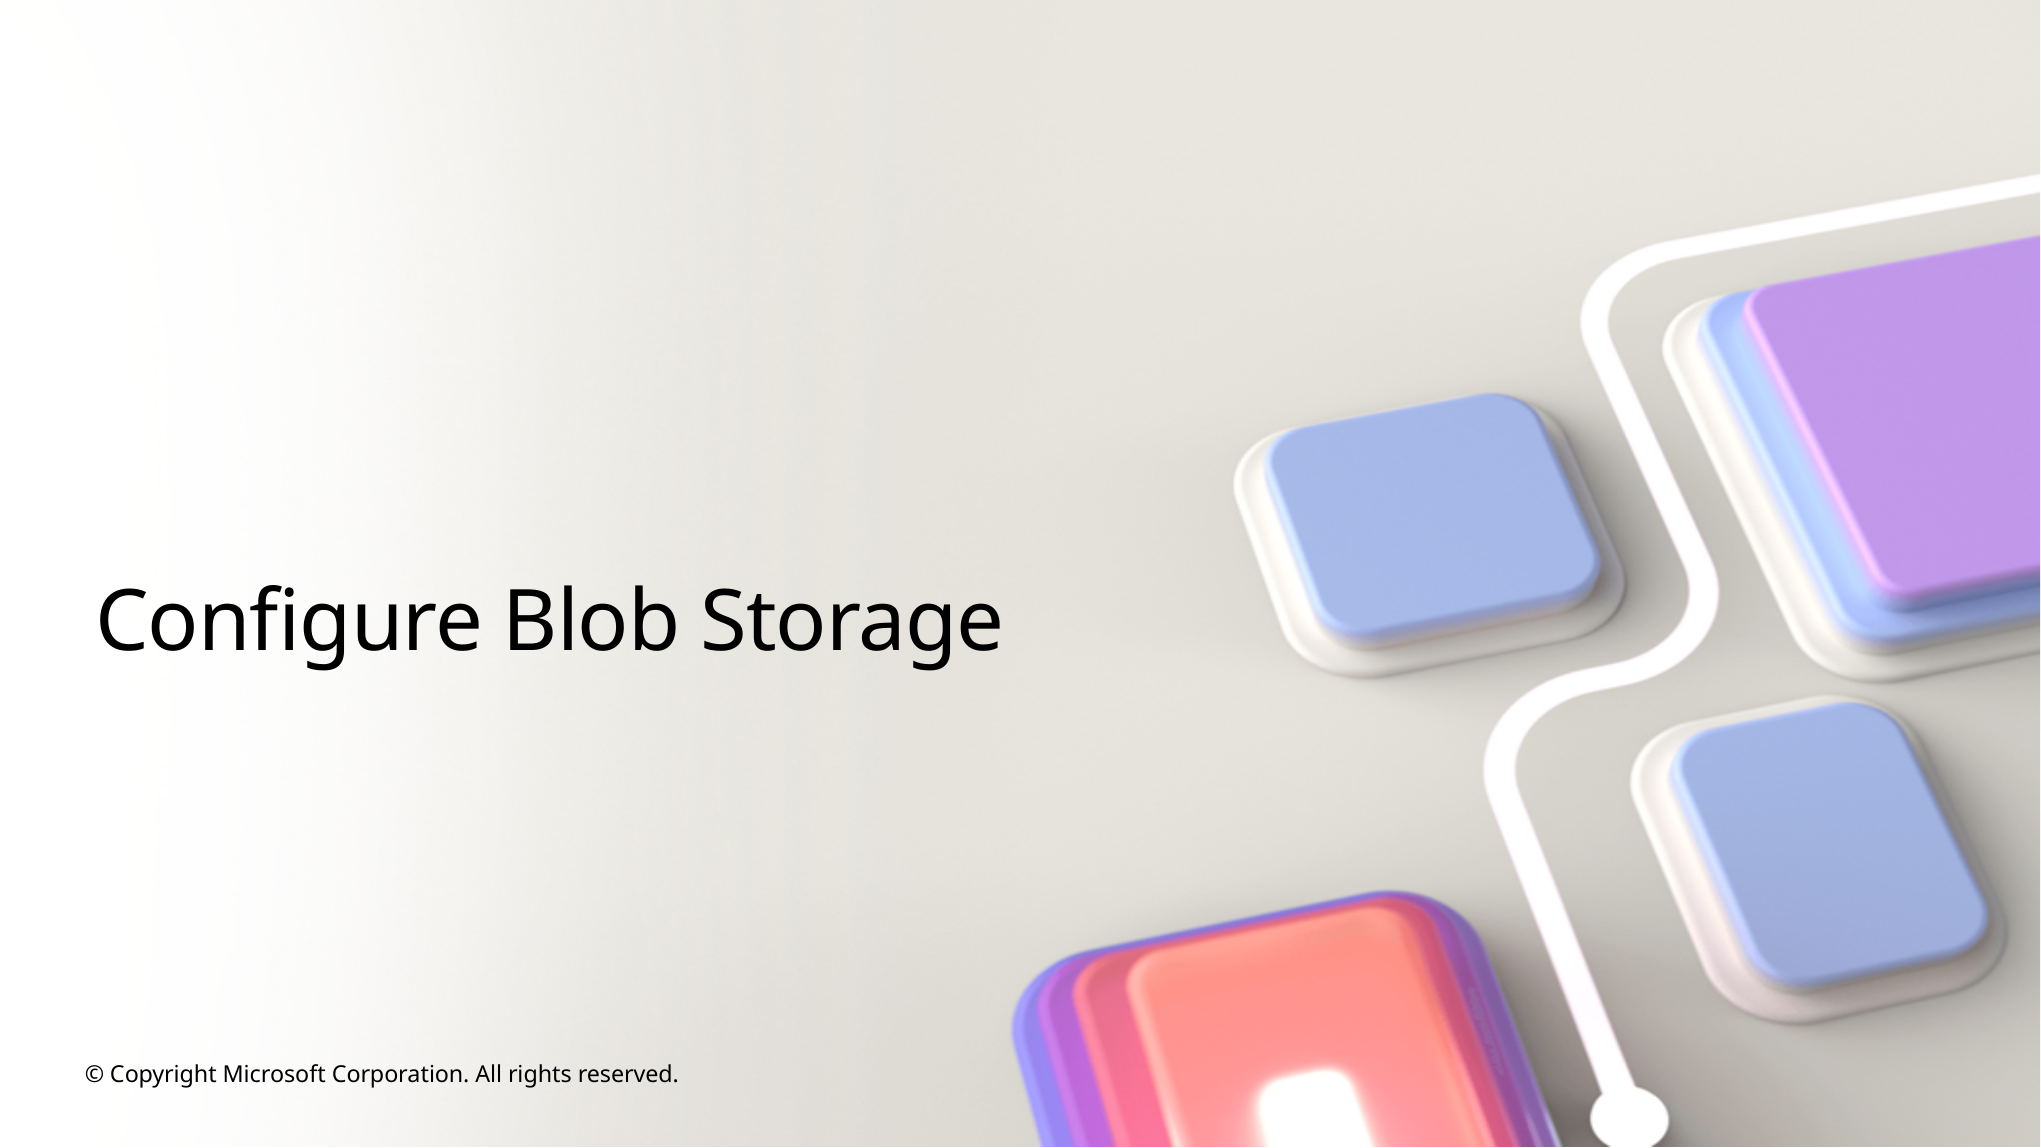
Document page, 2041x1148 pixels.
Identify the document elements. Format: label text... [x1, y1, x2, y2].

title Configure Blob Storage [95, 576, 1158, 670]
picture [0, 0, 2041, 1147]
